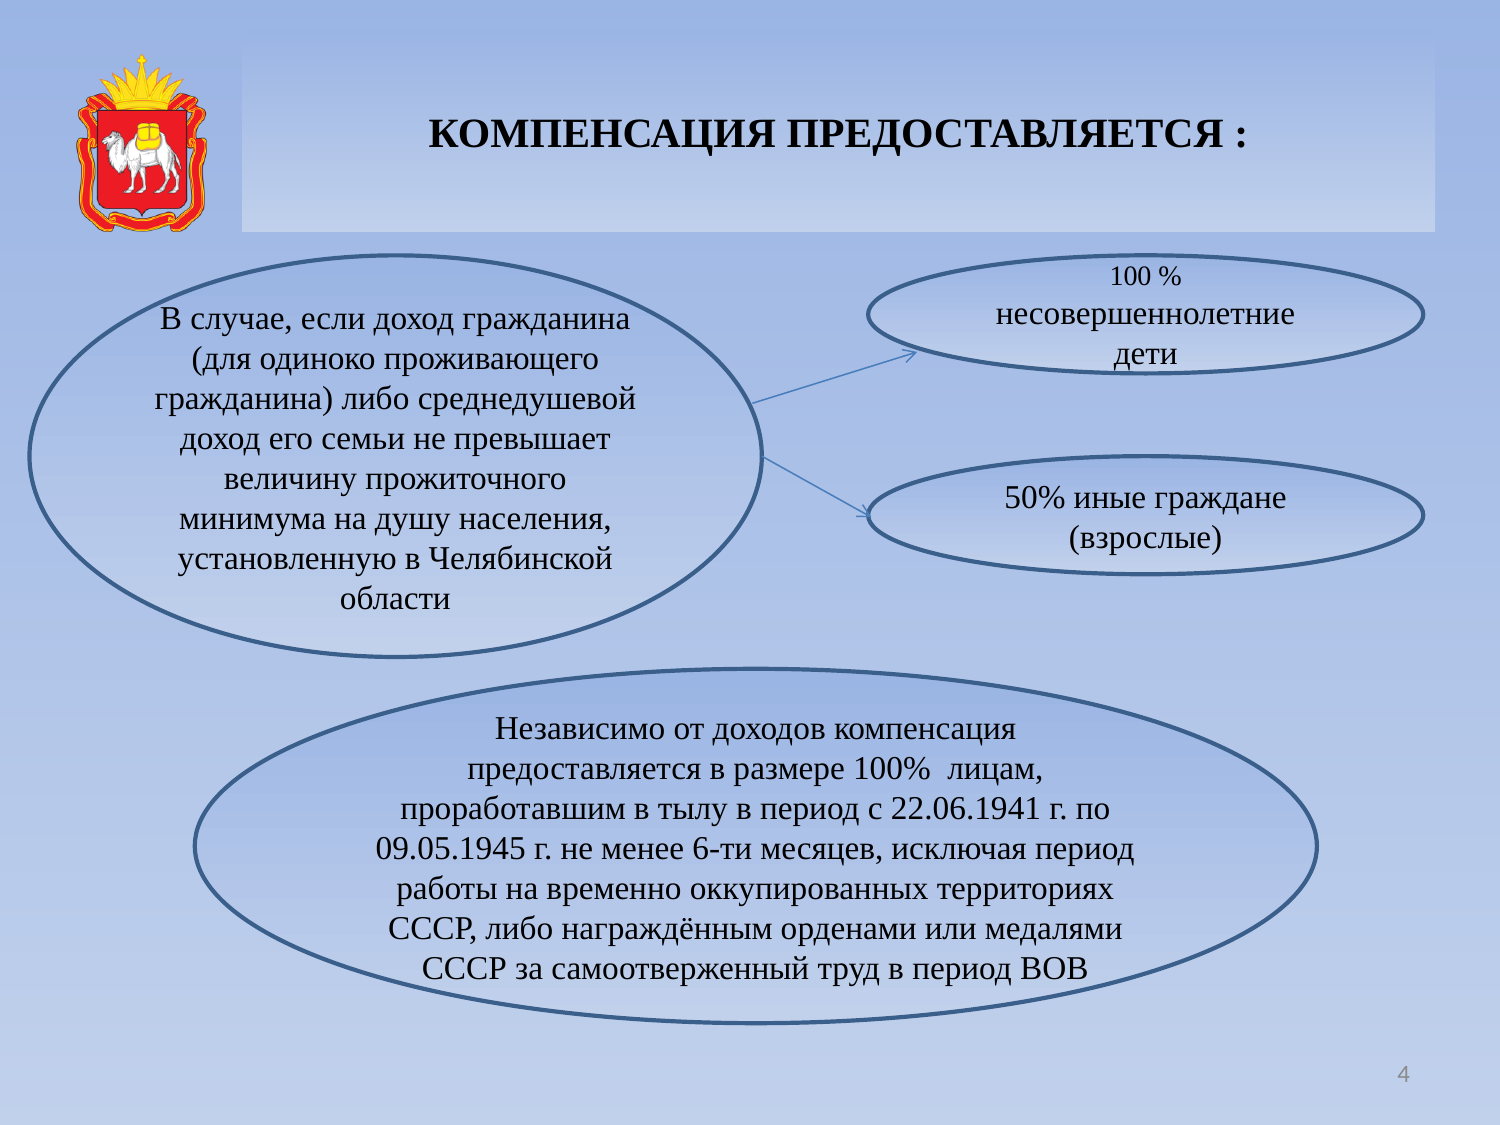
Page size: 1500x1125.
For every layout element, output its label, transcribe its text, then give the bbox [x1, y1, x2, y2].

title КОМПЕНСАЦИЯ ПРЕДОСТАВЛЯЕТСЯ : [242, 30, 1436, 232]
text_box 100 % несовершеннолетние дети [866, 253, 1426, 376]
picture [76, 54, 207, 232]
text_box В случае, если доход гражданина (для одиноко проживающего гражданина) либо среднедушевой доход его семьи не превышает величину прожиточного минимума на душу населения, установленную в Челябинской области [27, 253, 764, 660]
text_box Независимо от доходов компенсация предоставляется в размере 100% лицам, проработавшим в тылу в период с 22.06.1941 г. по 09.05.1945 г. не менее 6-ти месяцев, исключая период работы на временно оккупированных территориях СССР, либо награждённым орденами или медалями СССР за самоотверженный труд в период ВОВ [192, 666, 1320, 1026]
slide_number 4 [1074, 1042, 1425, 1103]
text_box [761, 455, 872, 518]
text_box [752, 351, 918, 404]
text_box 50% иные граждане (взрослые) [870, 454, 1426, 577]
